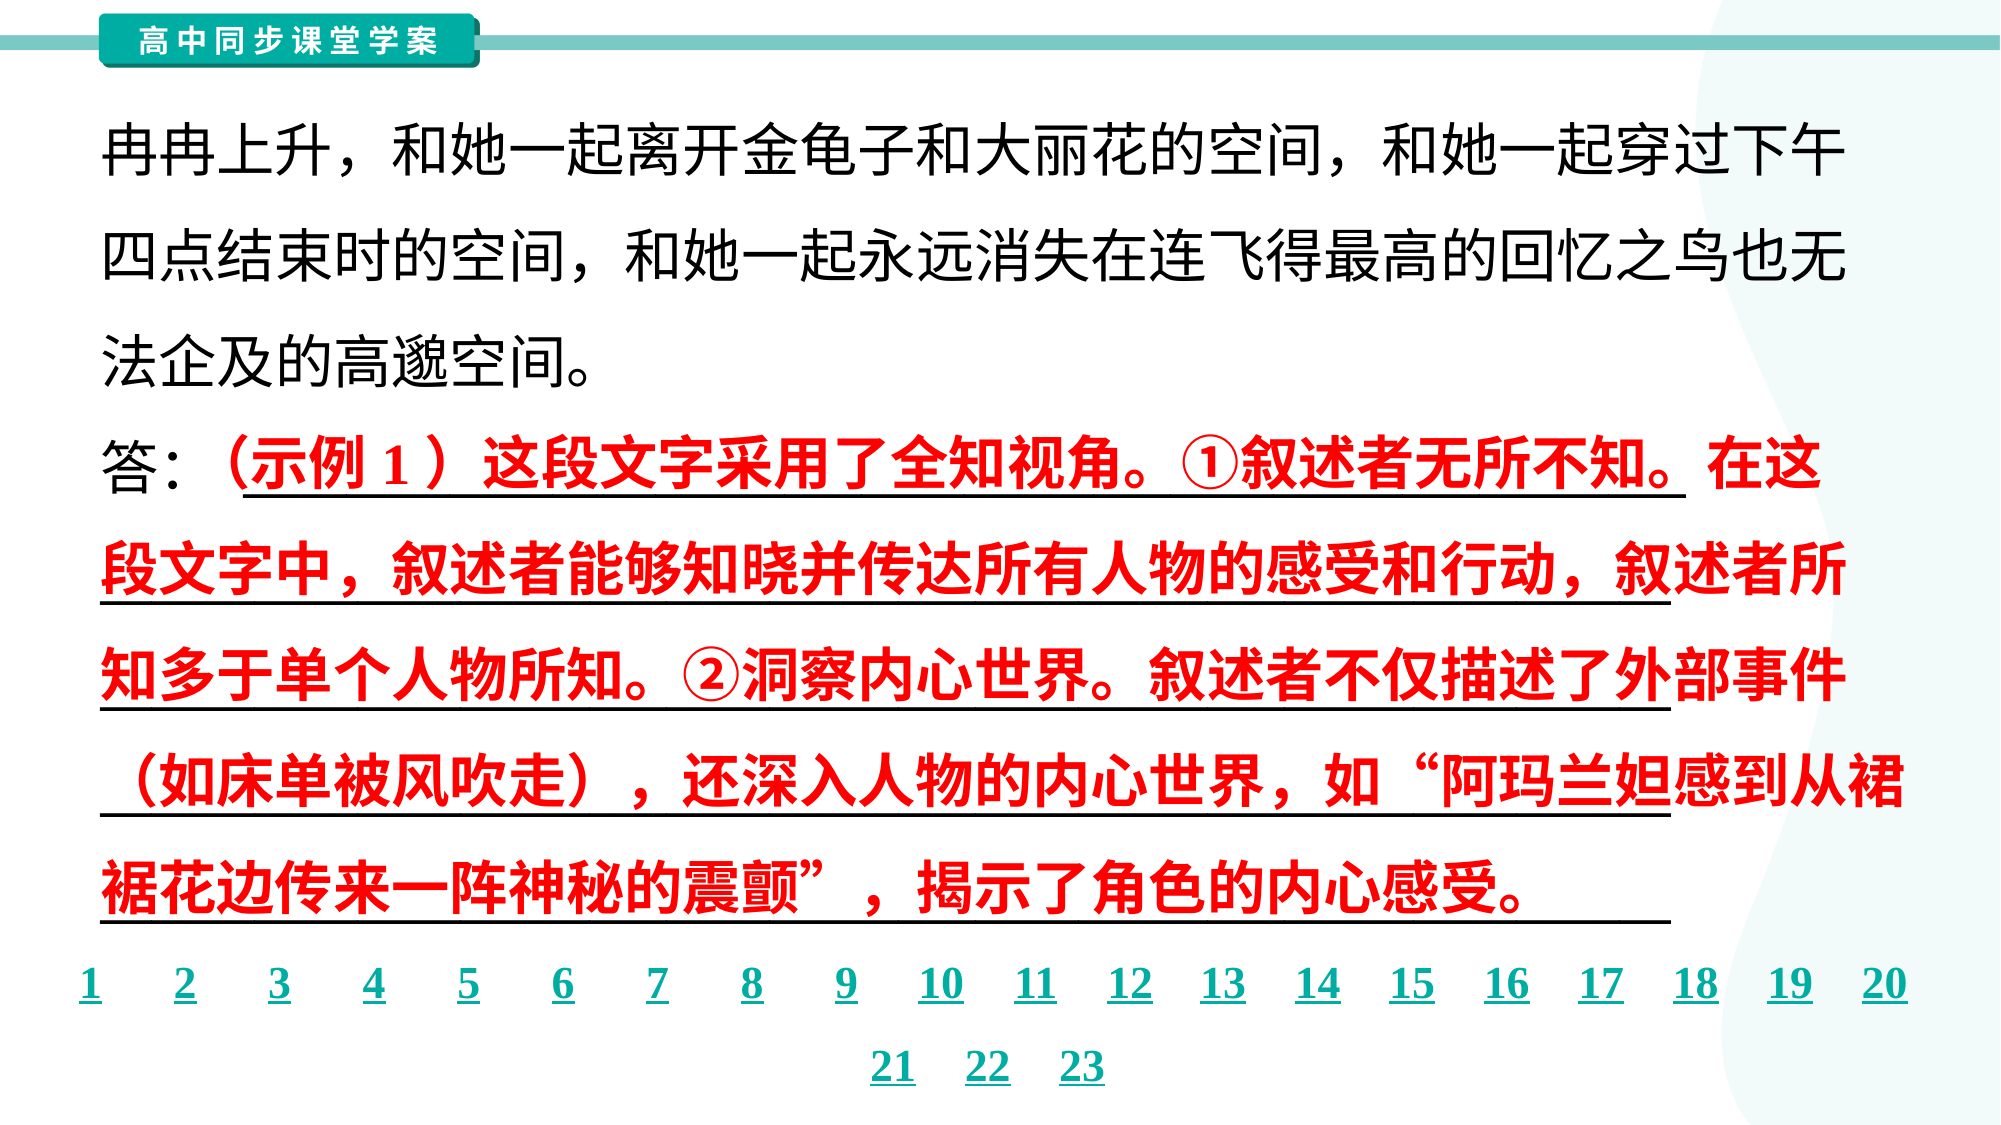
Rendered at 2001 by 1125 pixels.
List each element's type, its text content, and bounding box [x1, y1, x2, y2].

picture [0, 0, 2000, 1125]
text_box 冉冉上升，和她一起离开金龟子和大丽花的空间，和她一起穿过下午 四点结束时的空间，和她一起永远消失在连飞得最高的回忆之鸟也无 法企及的高邈空间。 答： ________________________________________________________ _____________________________________________________________ _____________________________________________________________ _____________________________________________________________ _____________________________________________________________ [100, 921, 1899, 927]
text_box 冉冉上升，和她一起离开金龟子和大丽花的空间，和她一起穿过下午 四点结束时的空间，和她一起永远消失在连飞得最高的回忆之鸟也无 法企及的高邈空间。 答： ________________________________________________________ _____________________________________________________________ _____________________________________________________________ _____________________________________________________________ _____________________________________________________________ [100, 76, 1899, 389]
text_box （示例1）这段文字采用了全知视角。①叙述者无所不知。在这 段文字中，叙述者能够知晓并传达所有人物的感受和行动，叙述者所 知多于单个人物所知。②洞察内心世界。叙述者不仅描述了外部事件 （如床单被风吹走），还深入人物的内心世界，如“阿玛兰妲感到从裙 裾花边传来一阵神秘的震颤”，揭示了角色的内心感受。 [100, 389, 1899, 921]
